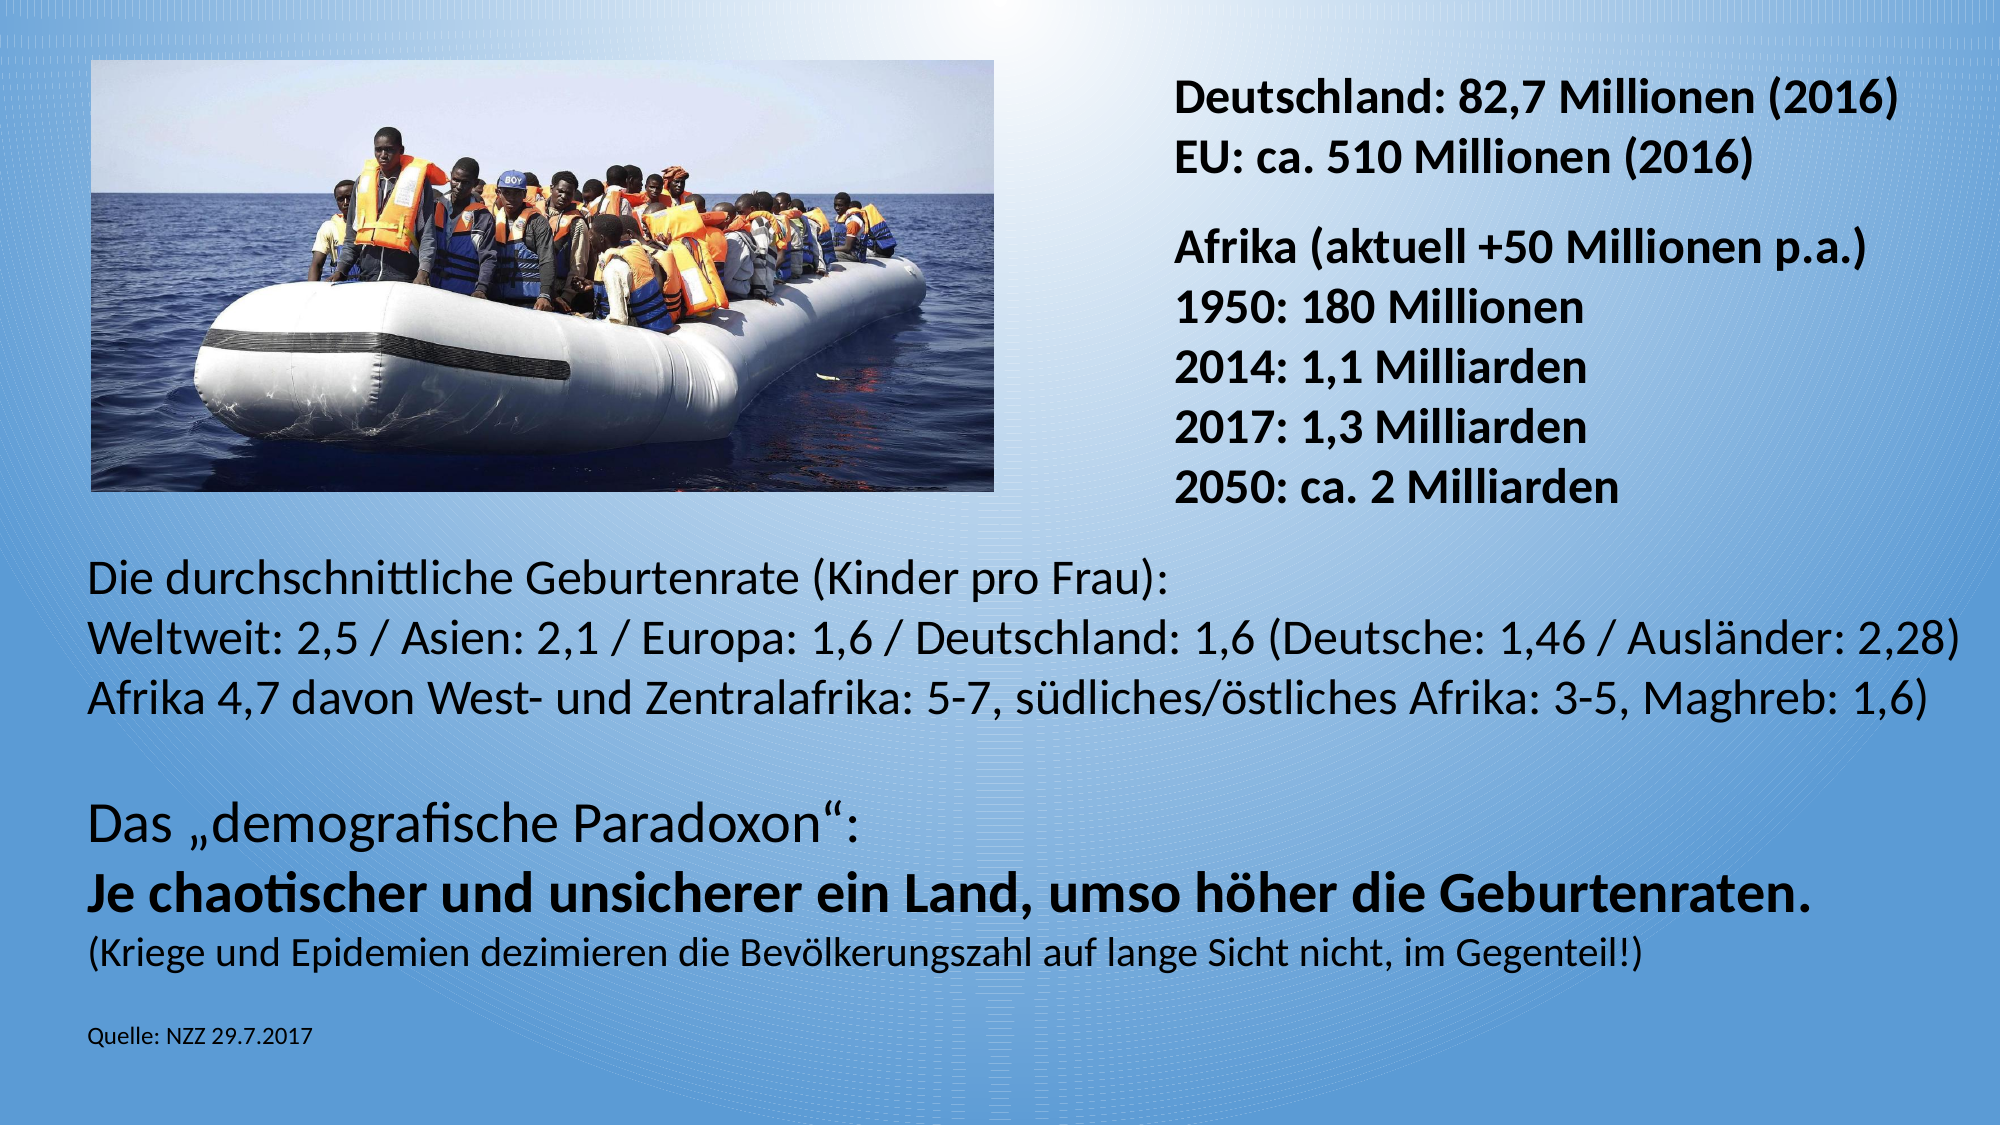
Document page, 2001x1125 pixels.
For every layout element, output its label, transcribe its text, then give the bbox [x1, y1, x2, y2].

text_box Deutschland: 82,7 Millionen (2016) EU: ca. 510 Millionen (2016) Afrika (aktuell +50 Millionen p.a.) 1950: 180 Millionen 2014: 1,1 Milliarden 2017: 1,3 Milliarden 2050: ca. 2 Milliarden [1159, 56, 1952, 522]
picture [90, 60, 994, 492]
text_box Die durchschnittliche Geburtenrate (Kinder pro Frau): Weltweit: 2,5 / Asien: 2,1 / Europa: 1,6 / Deutschland: 1,6 (Deutsche: 1,46 / Ausländer: 2,28) Afrika 4,7 davon West- und Zentralafrika: 5-7, südliches/östliches Afrika: 3-5, Maghreb: 1,6) Das „demografische Paradoxon“: Je chaotischer und unsicherer ein Land, umso höher die Geburtenraten. (Kriege und Epidemien dezimieren die Bevölkerungszahl auf lange Sicht nicht, im Gegenteil!) Quelle: NZZ 29.7.2017 [72, 536, 1989, 1057]
